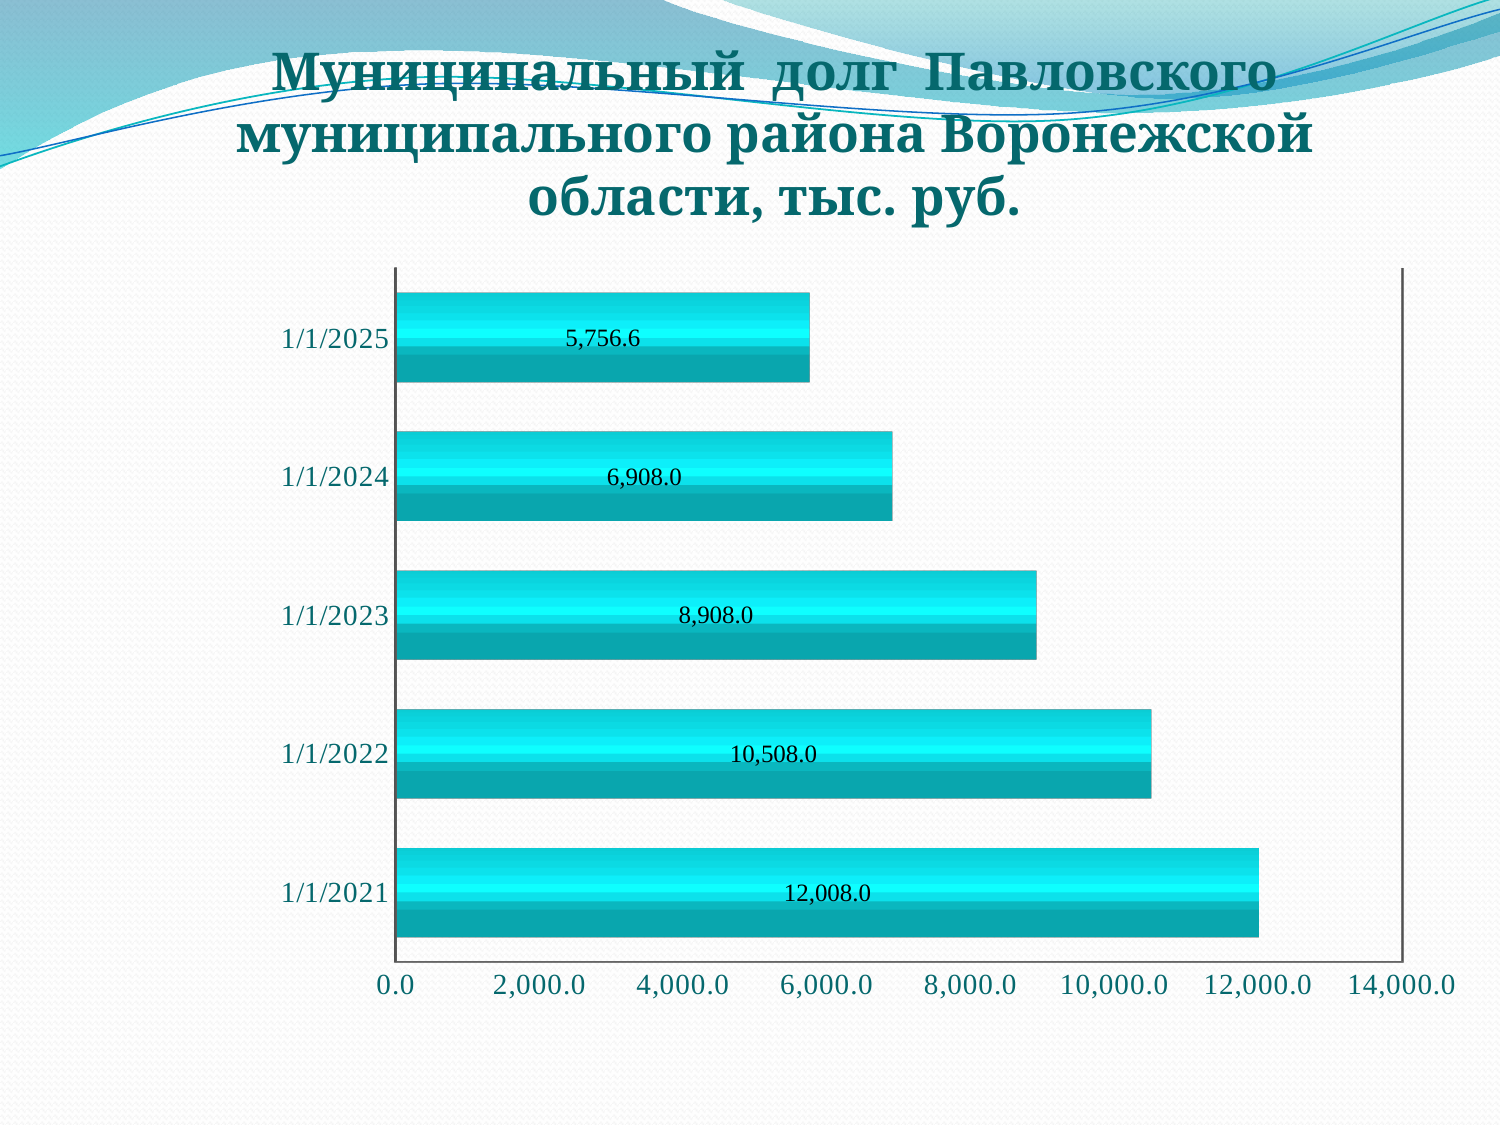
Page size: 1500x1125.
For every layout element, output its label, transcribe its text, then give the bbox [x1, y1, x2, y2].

chart [194, 243, 1483, 1071]
text_box Муниципальный долг Павловского муниципального района Воронежской области, тыс. руб. [100, 30, 1451, 234]
